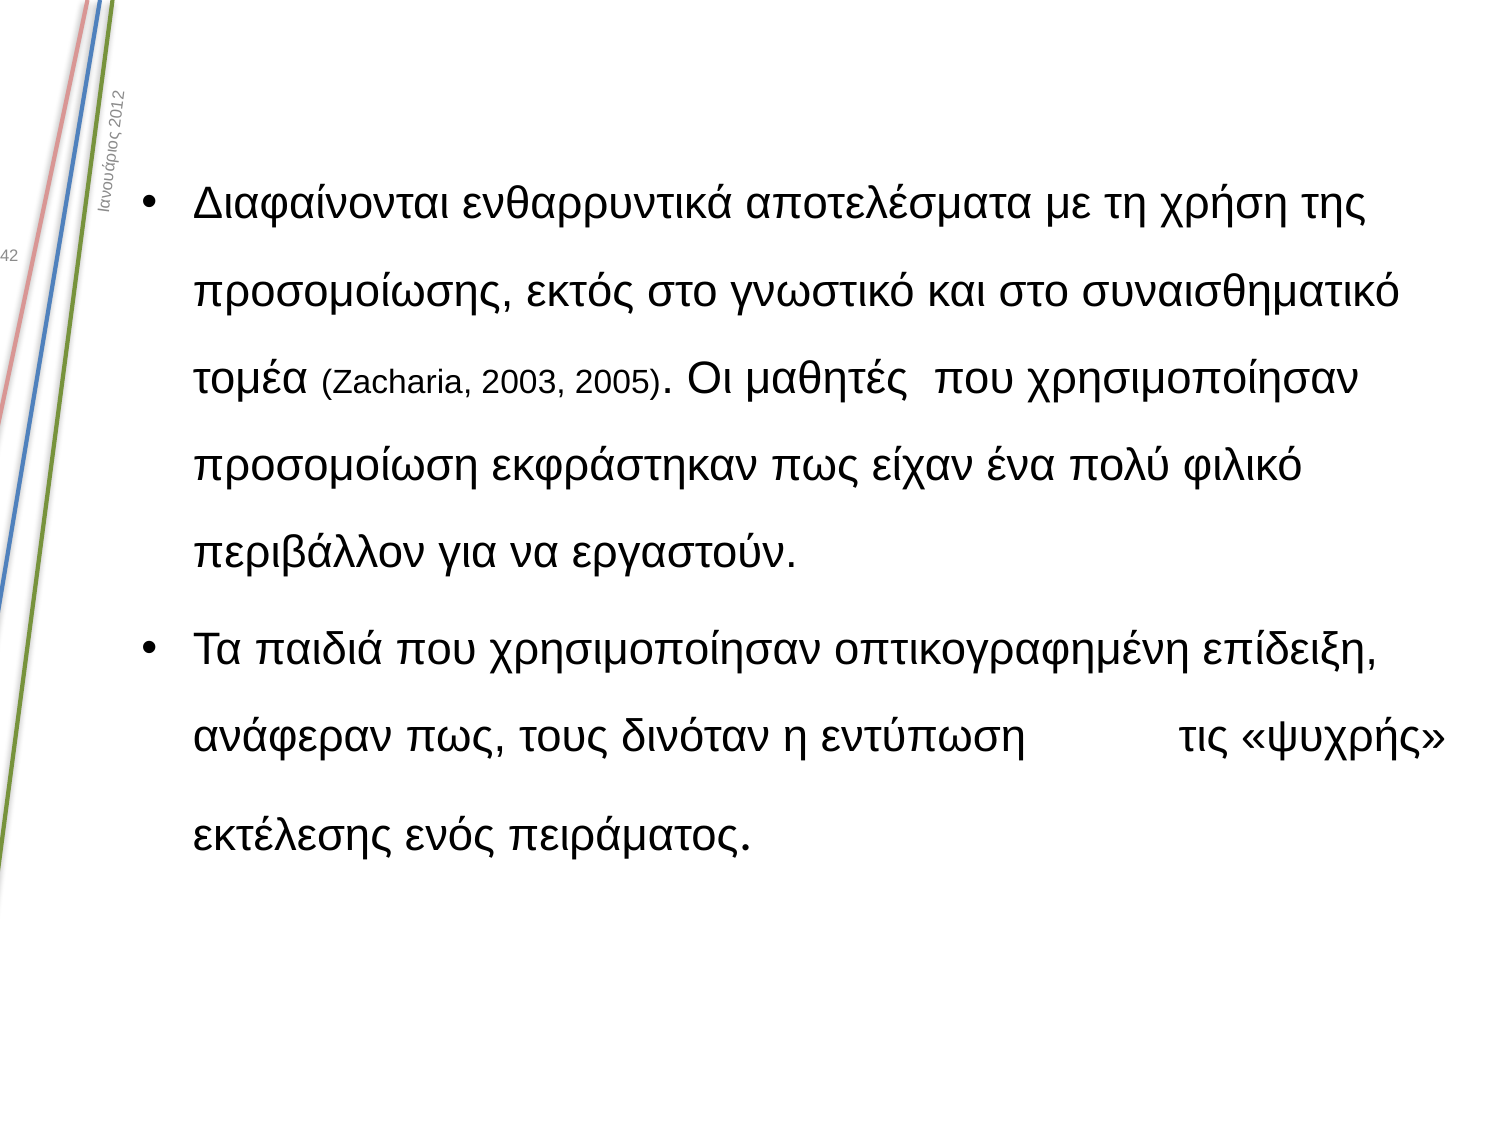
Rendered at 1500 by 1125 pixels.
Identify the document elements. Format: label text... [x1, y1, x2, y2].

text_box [0, 187, 276, 279]
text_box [0, 412, 526, 538]
text_box Ιανουάριος 2012 [75, 0, 160, 185]
list Διαφαίνονται ενθαρρυντικά αποτελέσματα με τη χρήση της προσομοίωσης, εκτός στο γνωστικό και στο συναισθηματικό τομέα (Zacharia, 2003, 2005). Οι μαθητές που χρησιμοποίησαν προσομοίωση εκφράστηκαν πως είχαν ένα πολύ φιλικό περιβάλλον για να εργαστούν. Τα παιδιά που χρησιμοποίησαν οπτικογραφημένη επίδειξη, ανάφεραν πως, τους δινόταν η εντύπωση τις «ψυχρής» εκτέλεσης ενός πειράματος. [126, 133, 1477, 876]
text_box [0, 281, 382, 394]
